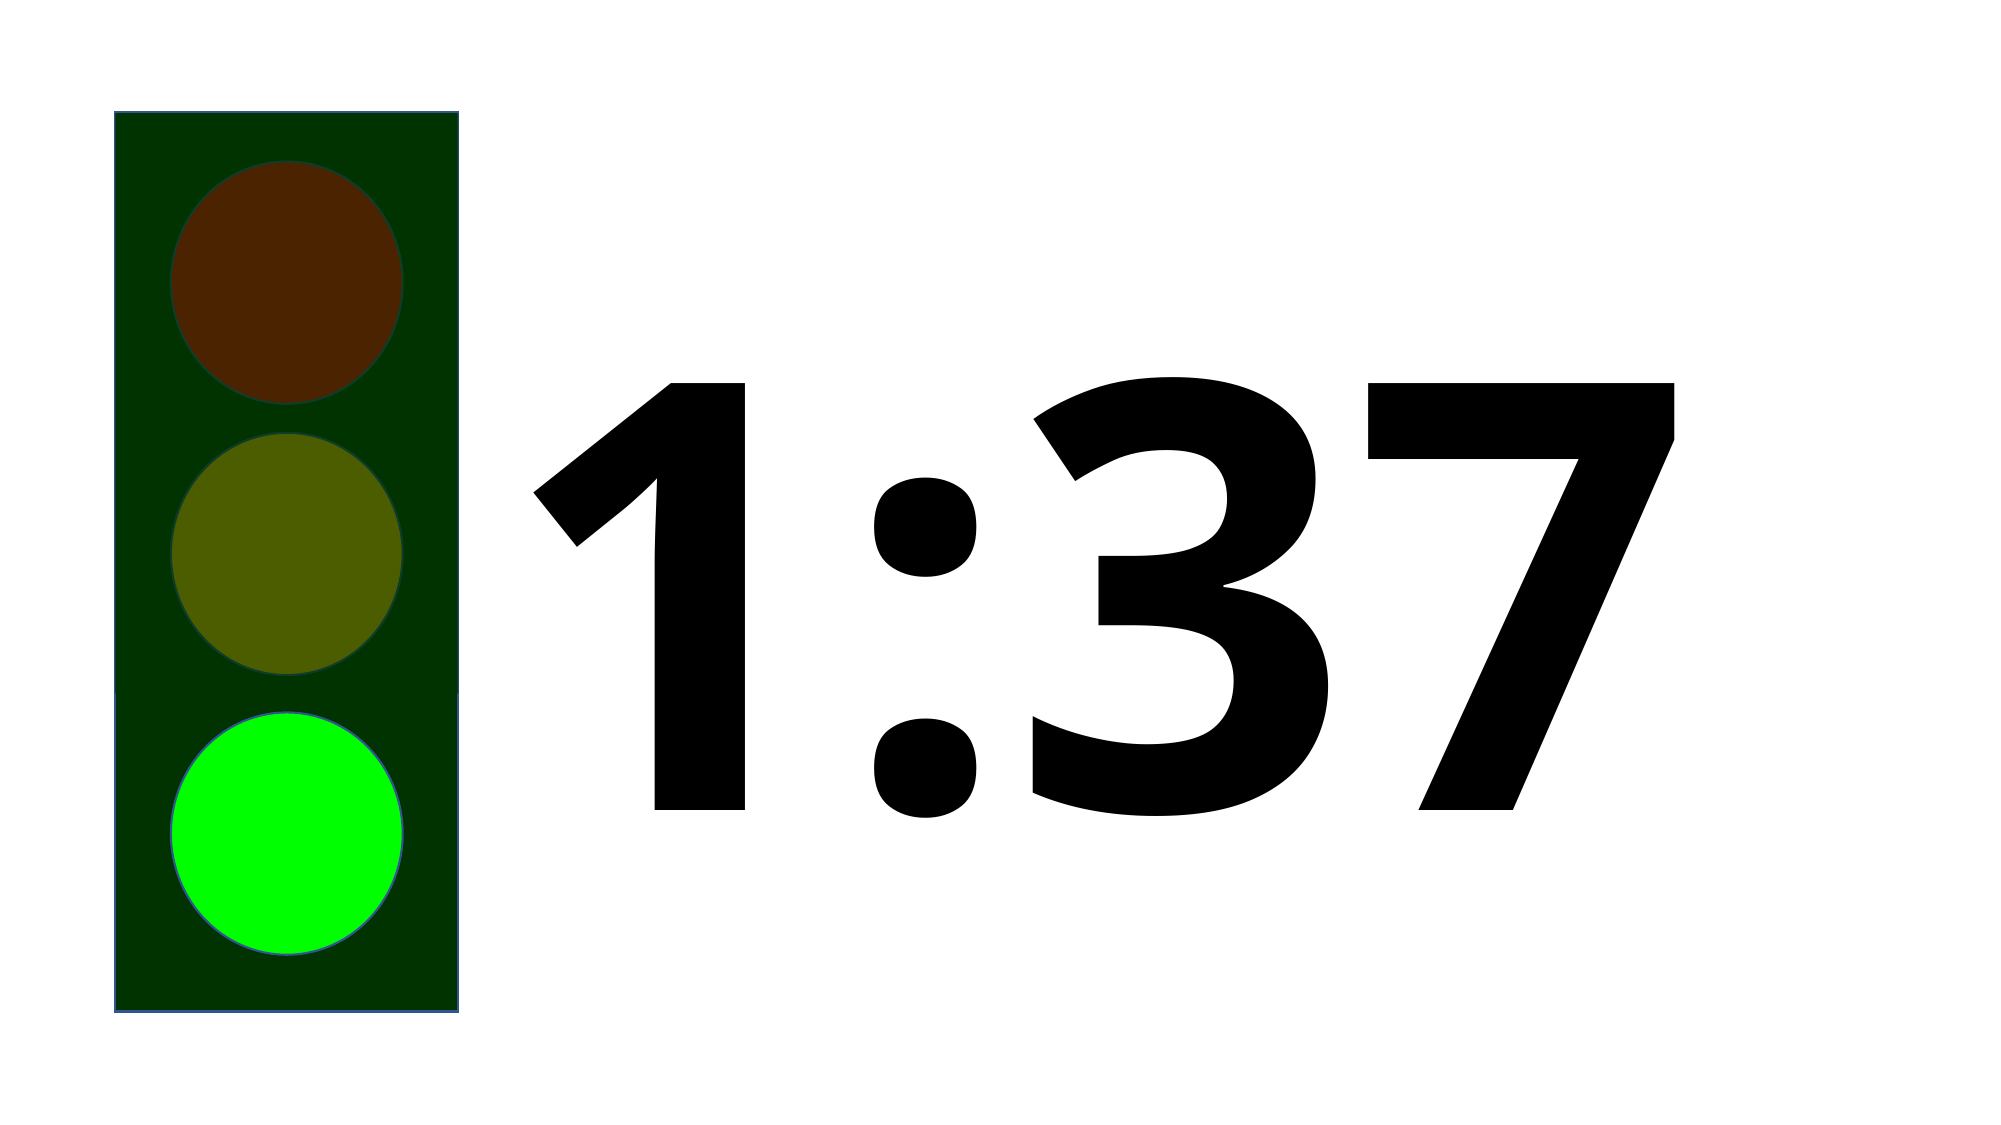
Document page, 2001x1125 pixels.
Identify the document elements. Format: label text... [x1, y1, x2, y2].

text_box [114, 112, 459, 695]
text_box [114, 695, 459, 1013]
text_box [169, 711, 404, 956]
text_box 1:37 [483, 204, 1924, 938]
